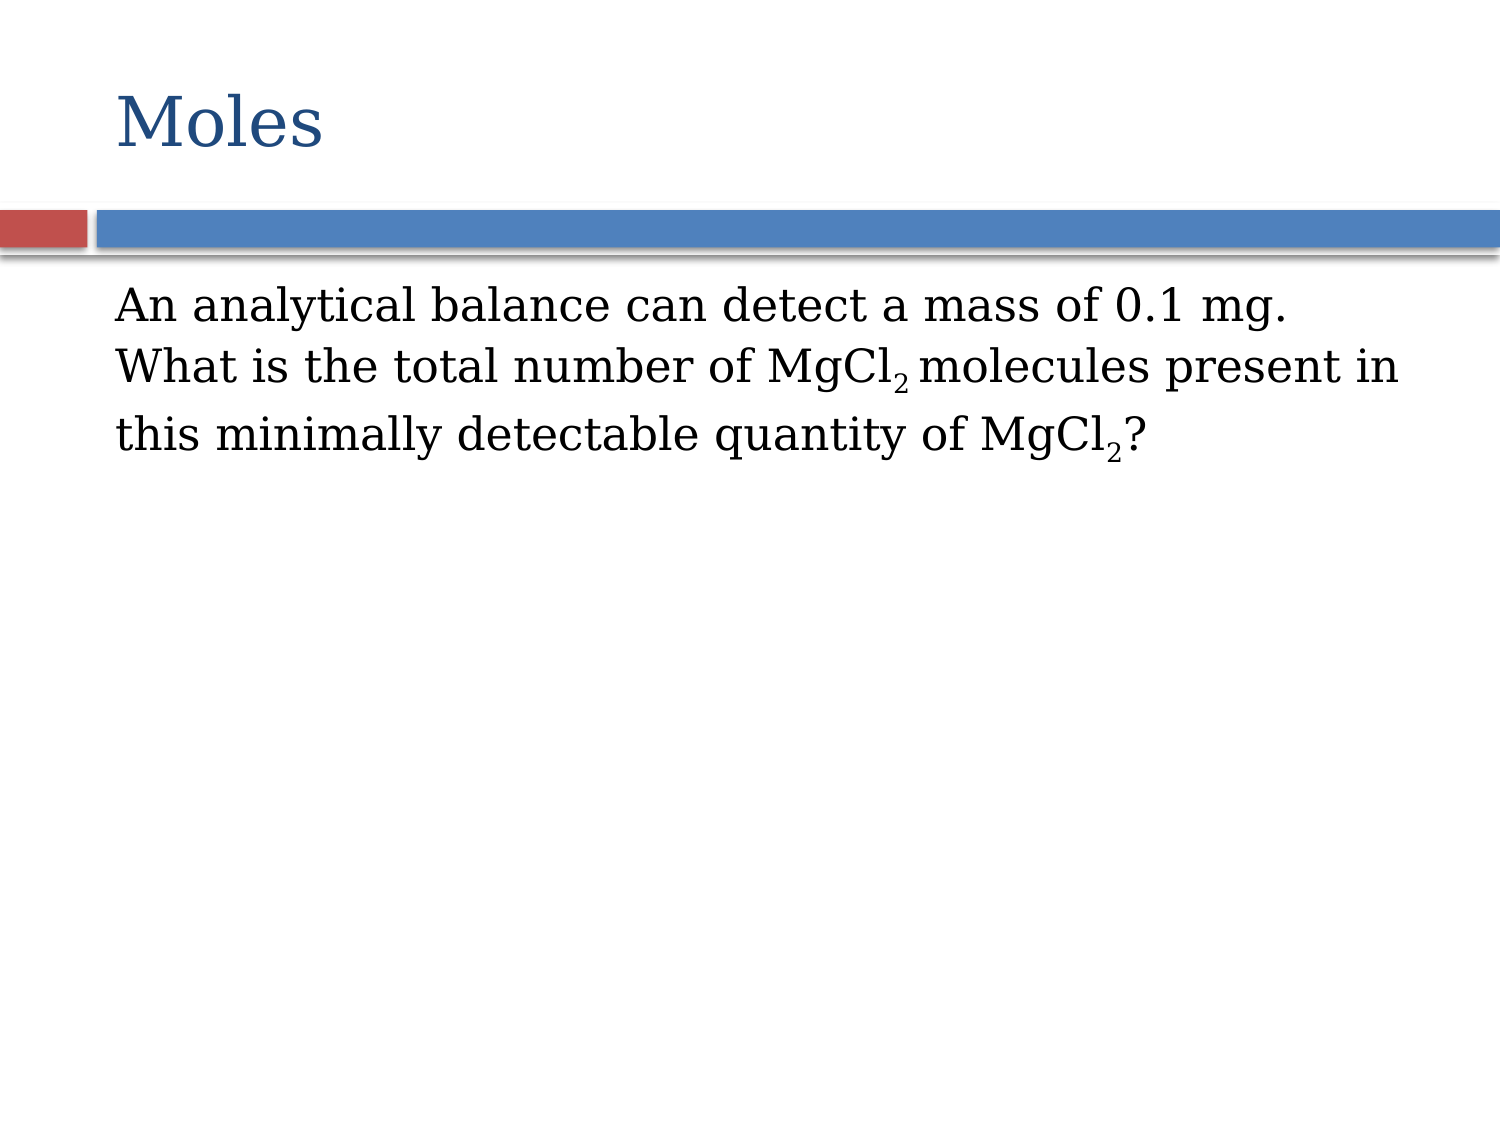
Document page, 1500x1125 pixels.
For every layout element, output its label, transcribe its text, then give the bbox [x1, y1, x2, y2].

title Moles [100, 37, 1438, 200]
